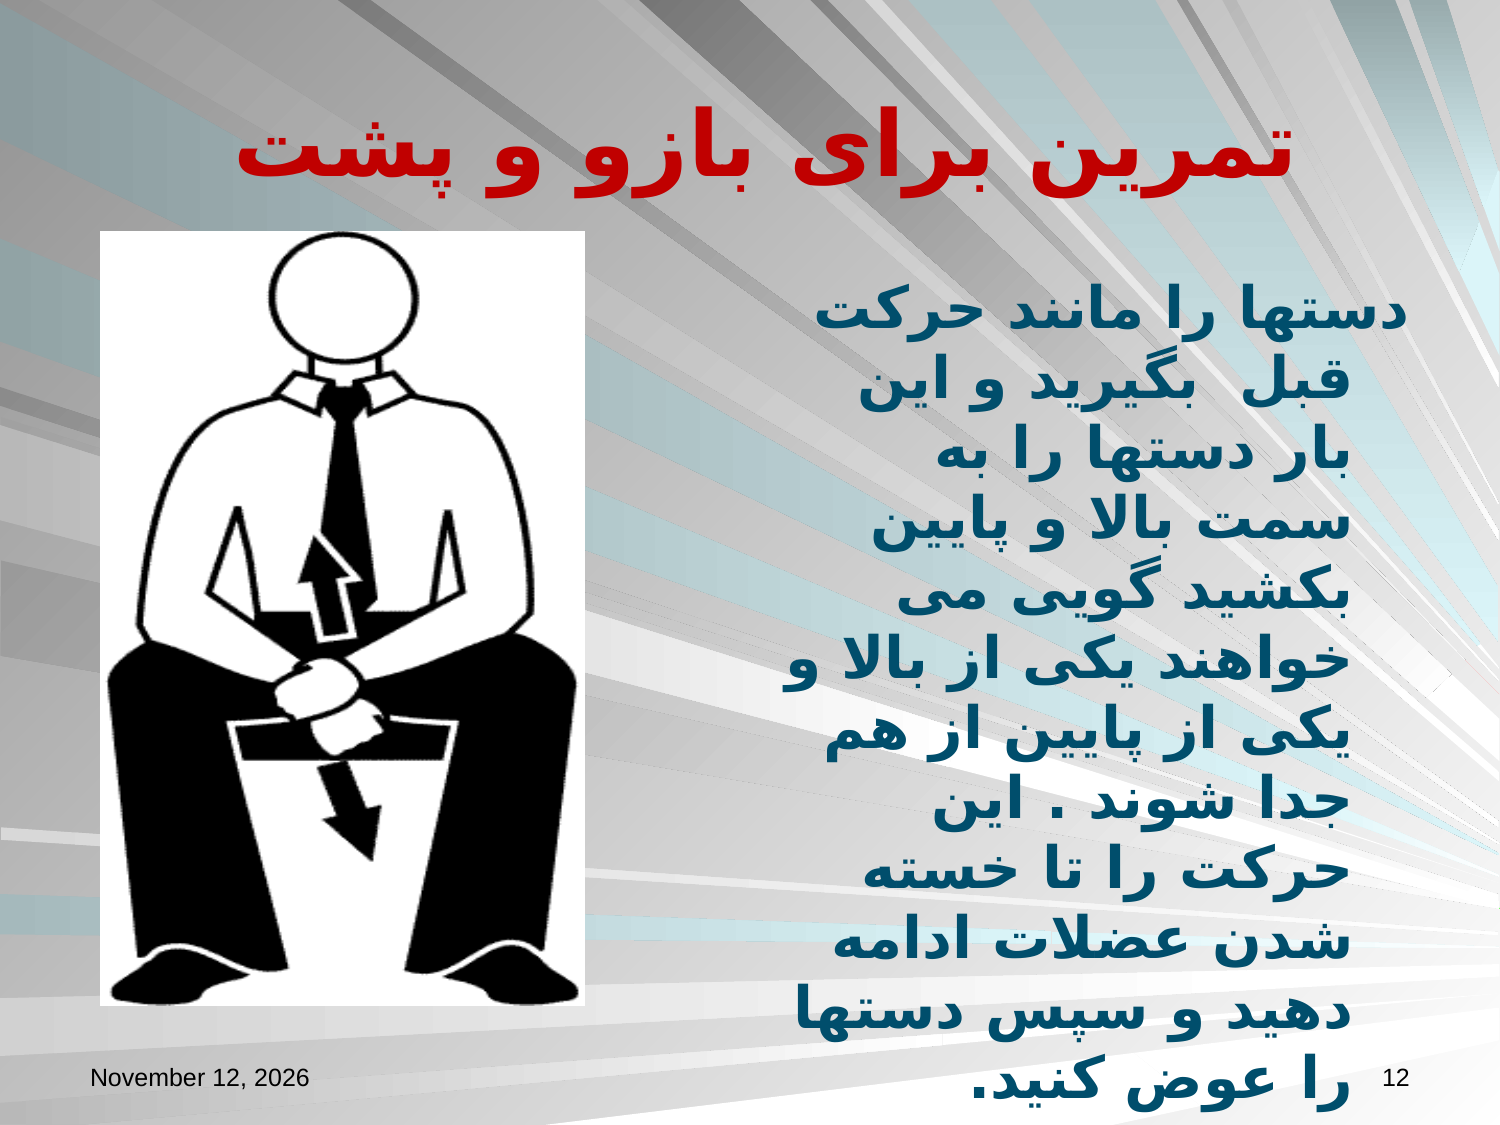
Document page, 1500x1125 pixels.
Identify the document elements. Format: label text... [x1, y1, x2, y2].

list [100, 231, 585, 1006]
list دستها را مانند حرکت قبل بگیرید و این بار دستها را به سمت بالا و پایین بکشید گویی می خواهند یکی از بالا و یکی از پایین از هم جدا شوند . این حرکت را تا خسته شدن عضلات ادامه دهید و سپس دستها را عوض کنید. [762, 262, 1426, 1006]
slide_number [74, 1023, 426, 1100]
slide_number 12 [1074, 1023, 1426, 1100]
title تمرین برای بازو و پشت [74, 45, 1426, 234]
